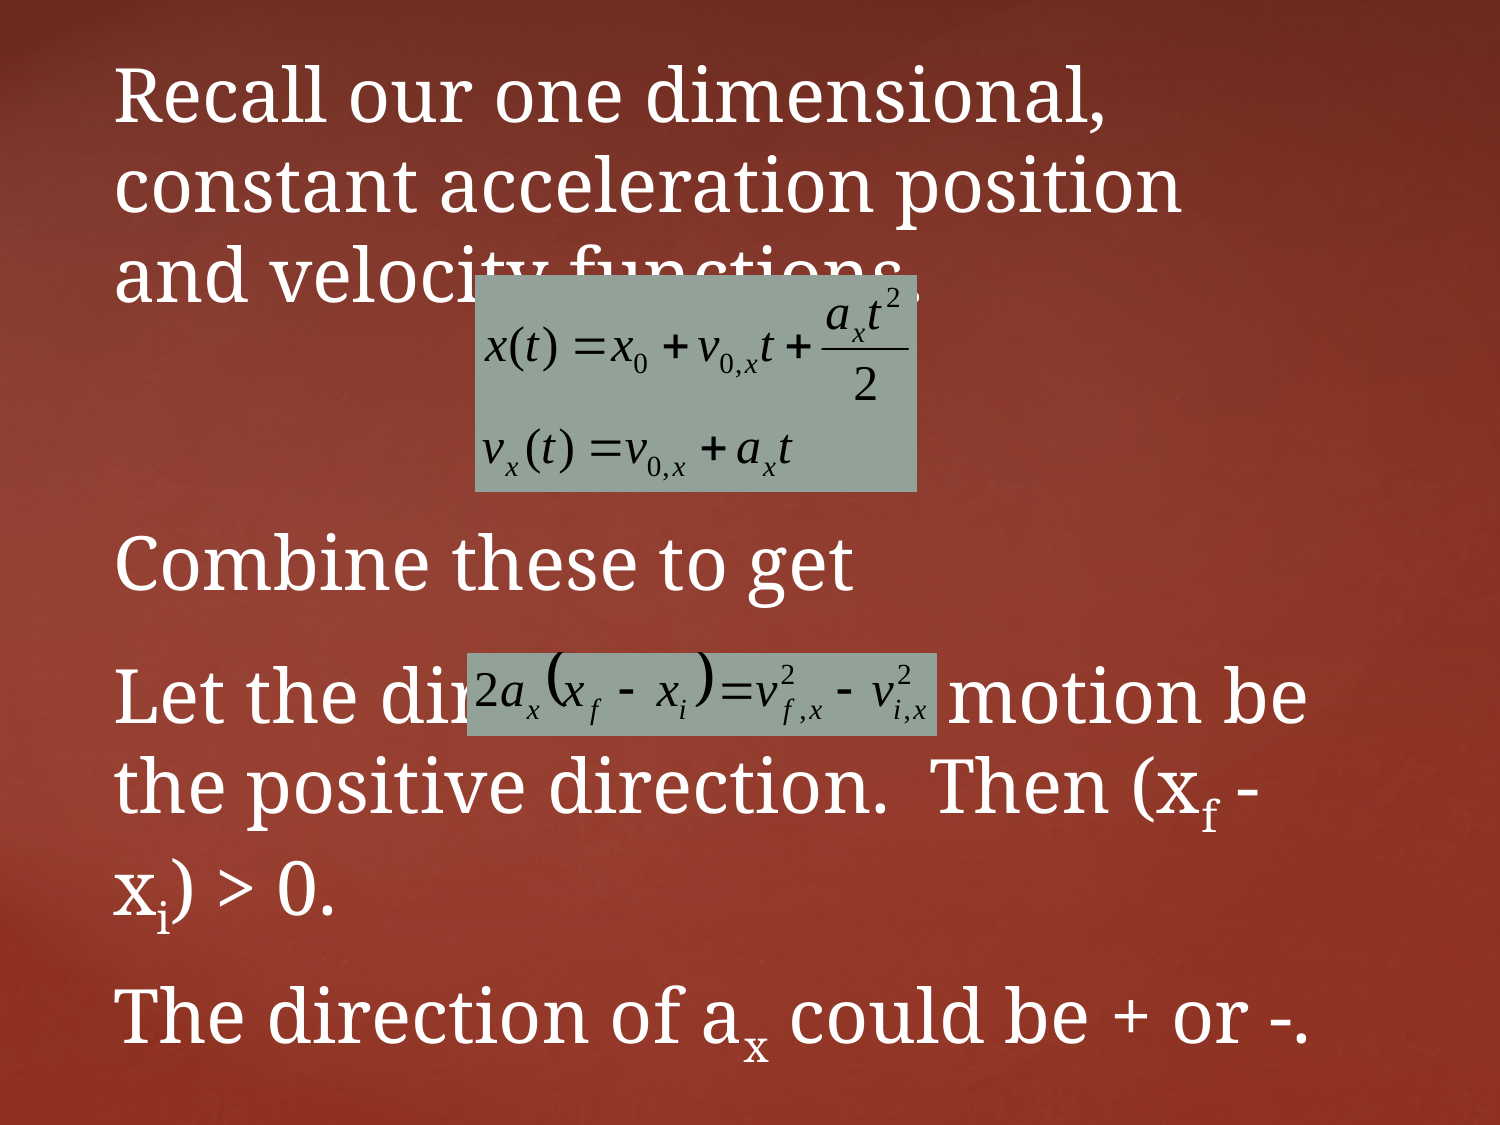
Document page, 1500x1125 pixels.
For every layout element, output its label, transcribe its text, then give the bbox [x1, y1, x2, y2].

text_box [466, 652, 938, 737]
text_box Combine these to get [98, 474, 1336, 613]
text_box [474, 274, 918, 493]
text_box Let the direction of the motion be the positive direction. Then (xf - xi) > 0. [98, 775, 1336, 951]
title Recall our one dimensional, constant acceleration position and velocity functions. [98, 62, 1336, 325]
text_box The direction of ax could be + or -. [98, 990, 1336, 1079]
